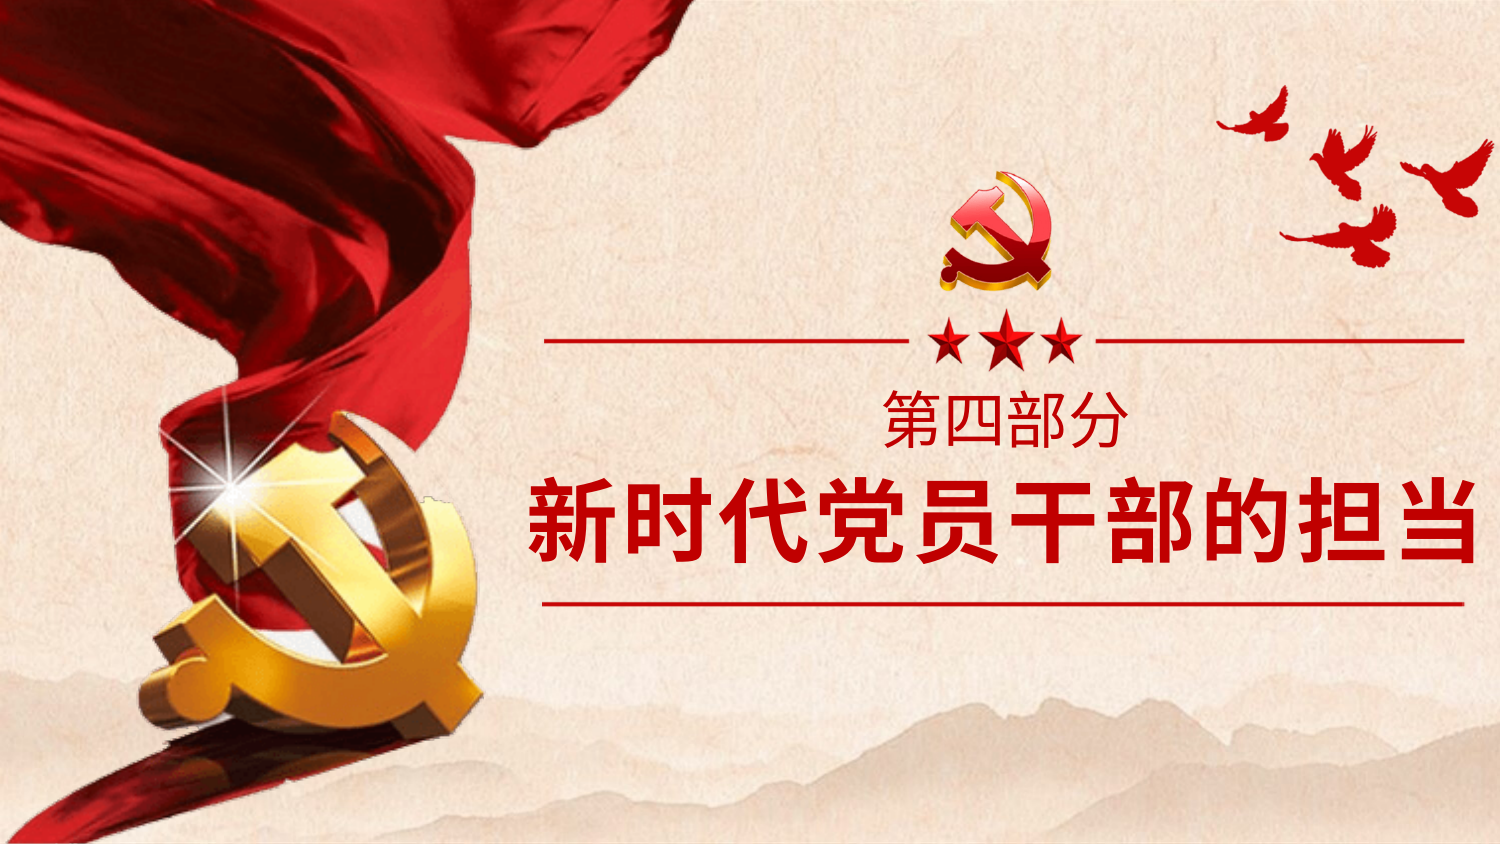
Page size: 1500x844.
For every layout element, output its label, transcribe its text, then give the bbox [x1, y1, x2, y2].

text_box 第四部分 [866, 395, 1146, 464]
picture [0, 0, 1500, 844]
text_box 新时代党员干部的担当 [720, 456, 1500, 556]
